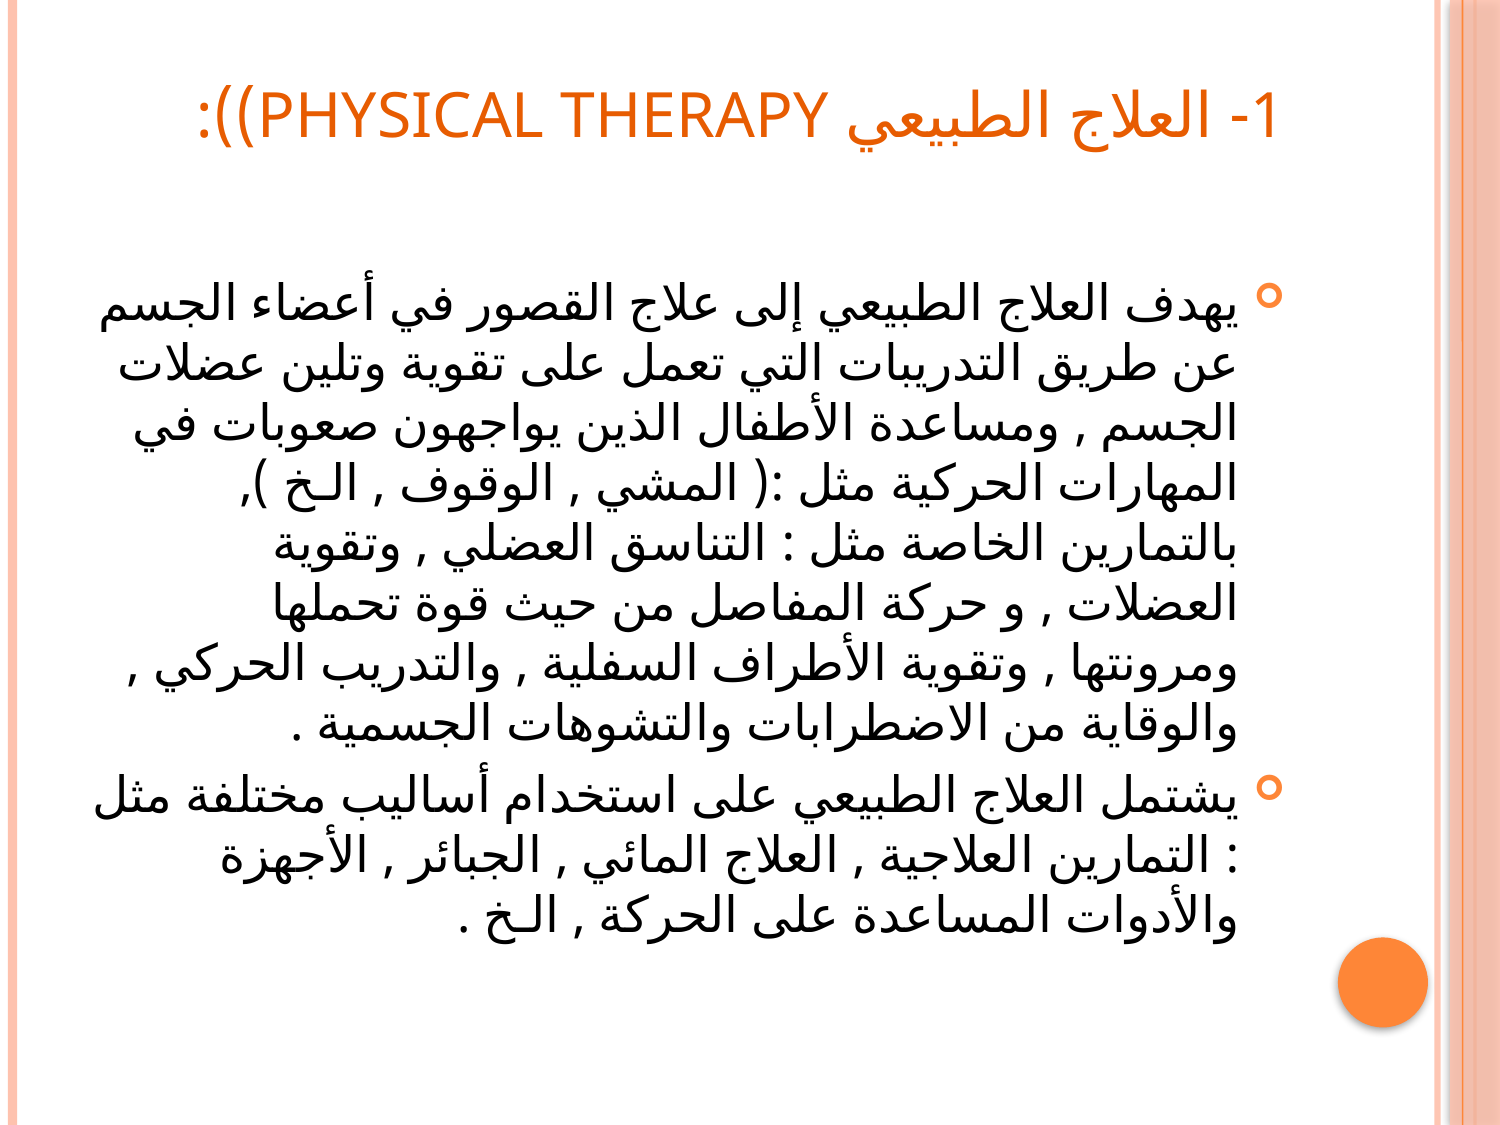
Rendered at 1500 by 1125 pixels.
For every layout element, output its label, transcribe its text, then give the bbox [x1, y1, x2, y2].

title 1- العلاج الطبيعي physical therapy)): [75, 45, 1300, 233]
list يهدف العلاج الطبيعي إلى علاج القصور في أعضاء الجسم عن طريق التدريبات التي تعمل على تقوية وتلين عضلات الجسم , ومساعدة الأطفال الذين يواجهون صعوبات في المهارات الحركية مثل :( المشي , الوقوف , الـخ ), بالتمارين الخاصة مثل : التناسق العضلي , وتقوية العضلات , و حركة المفاصل من حيث قوة تحملها ومرونتها , وتقوية الأطراف السفلية , والتدريب الحركي , والوقاية من الاضطرابات والتشوهات الجسمية . يشتمل العلاج الطبيعي على استخدام أساليب مختلفة مثل : التمارين العلاجية , العلاج المائي , الجبائر , الأجهزة والأدوات المساعدة على الحركة , الـخ . [75, 262, 1300, 1062]
